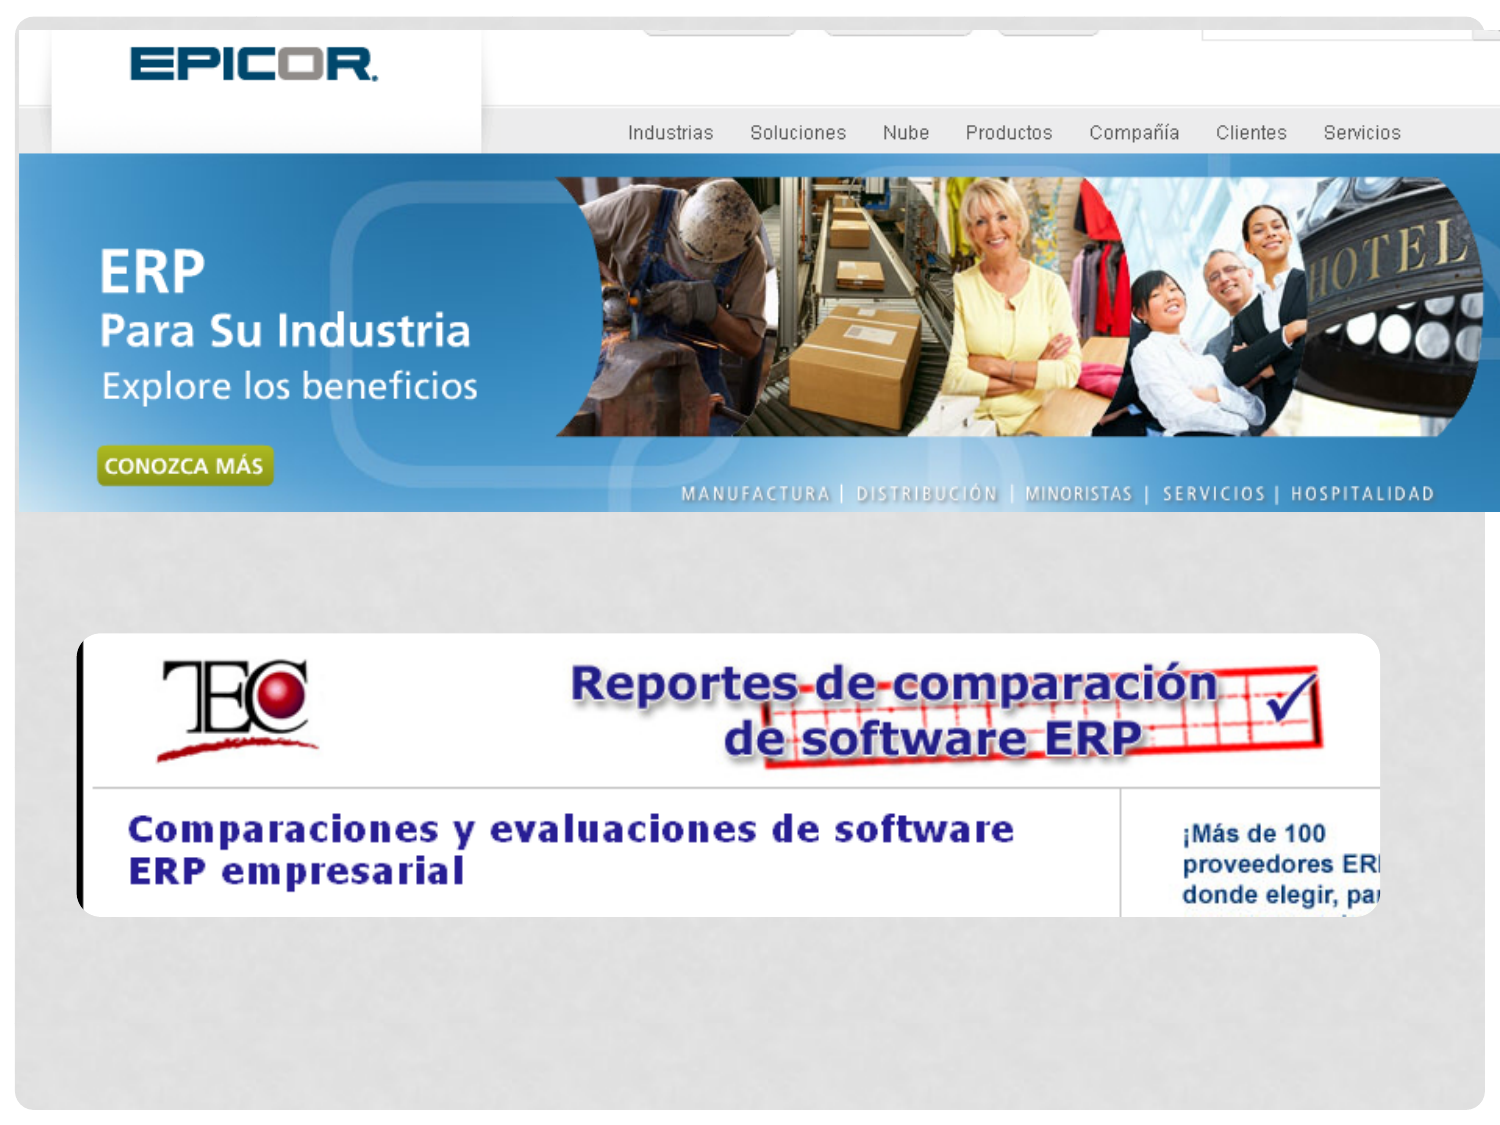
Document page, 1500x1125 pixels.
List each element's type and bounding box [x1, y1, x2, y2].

picture [76, 633, 1381, 918]
picture [18, 30, 1500, 513]
